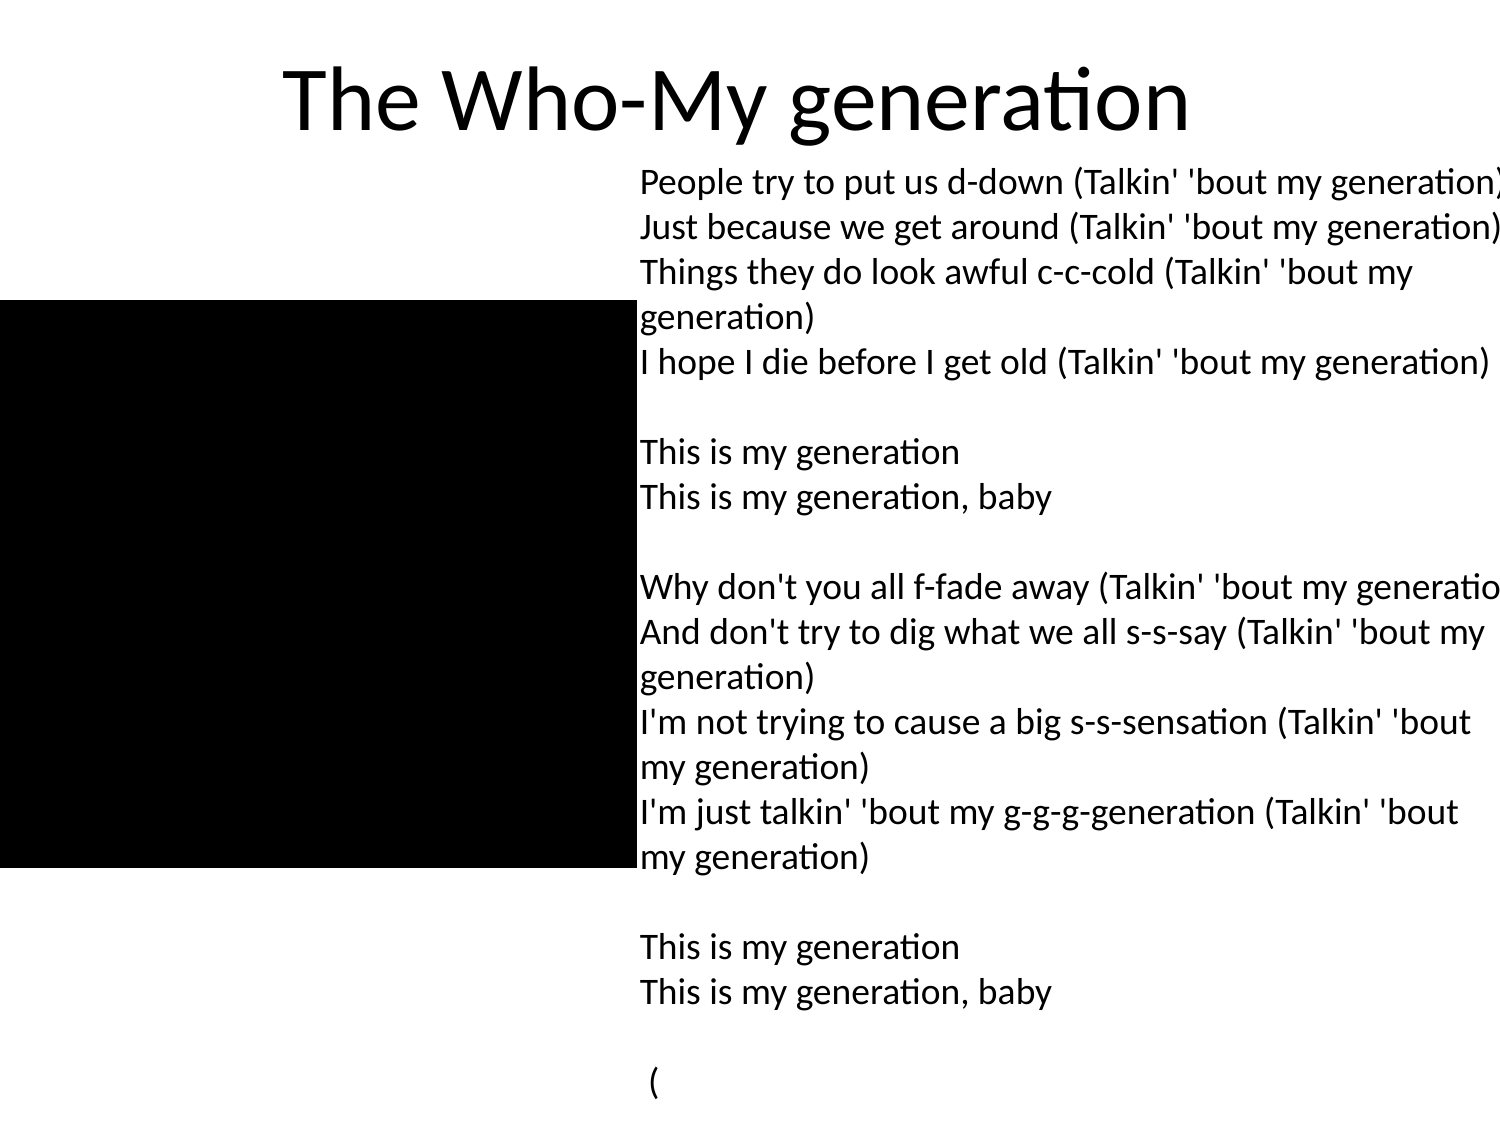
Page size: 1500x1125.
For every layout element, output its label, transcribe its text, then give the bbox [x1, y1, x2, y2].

text_box People try to put us d-down (Talkin' 'bout my generation) Just because we get around (Talkin' 'bout my generation) Things they do look awful c-c-cold (Talkin' 'bout my generation) I hope I die before I get old (Talkin' 'bout my generation) This is my generation This is my generation, baby Why don't you all f-fade away (Talkin' 'bout my generation) And don't try to dig what we all s-s-say (Talkin' 'bout my generation) I'm not trying to cause a big s-s-sensation (Talkin' 'bout my generation) I'm just talkin' 'bout my g-g-g-generation (Talkin' 'bout my generation) This is my generation This is my generation, baby ( [624, 149, 1500, 1125]
title The Who-My generation [62, 0, 1413, 188]
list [0, 299, 638, 869]
